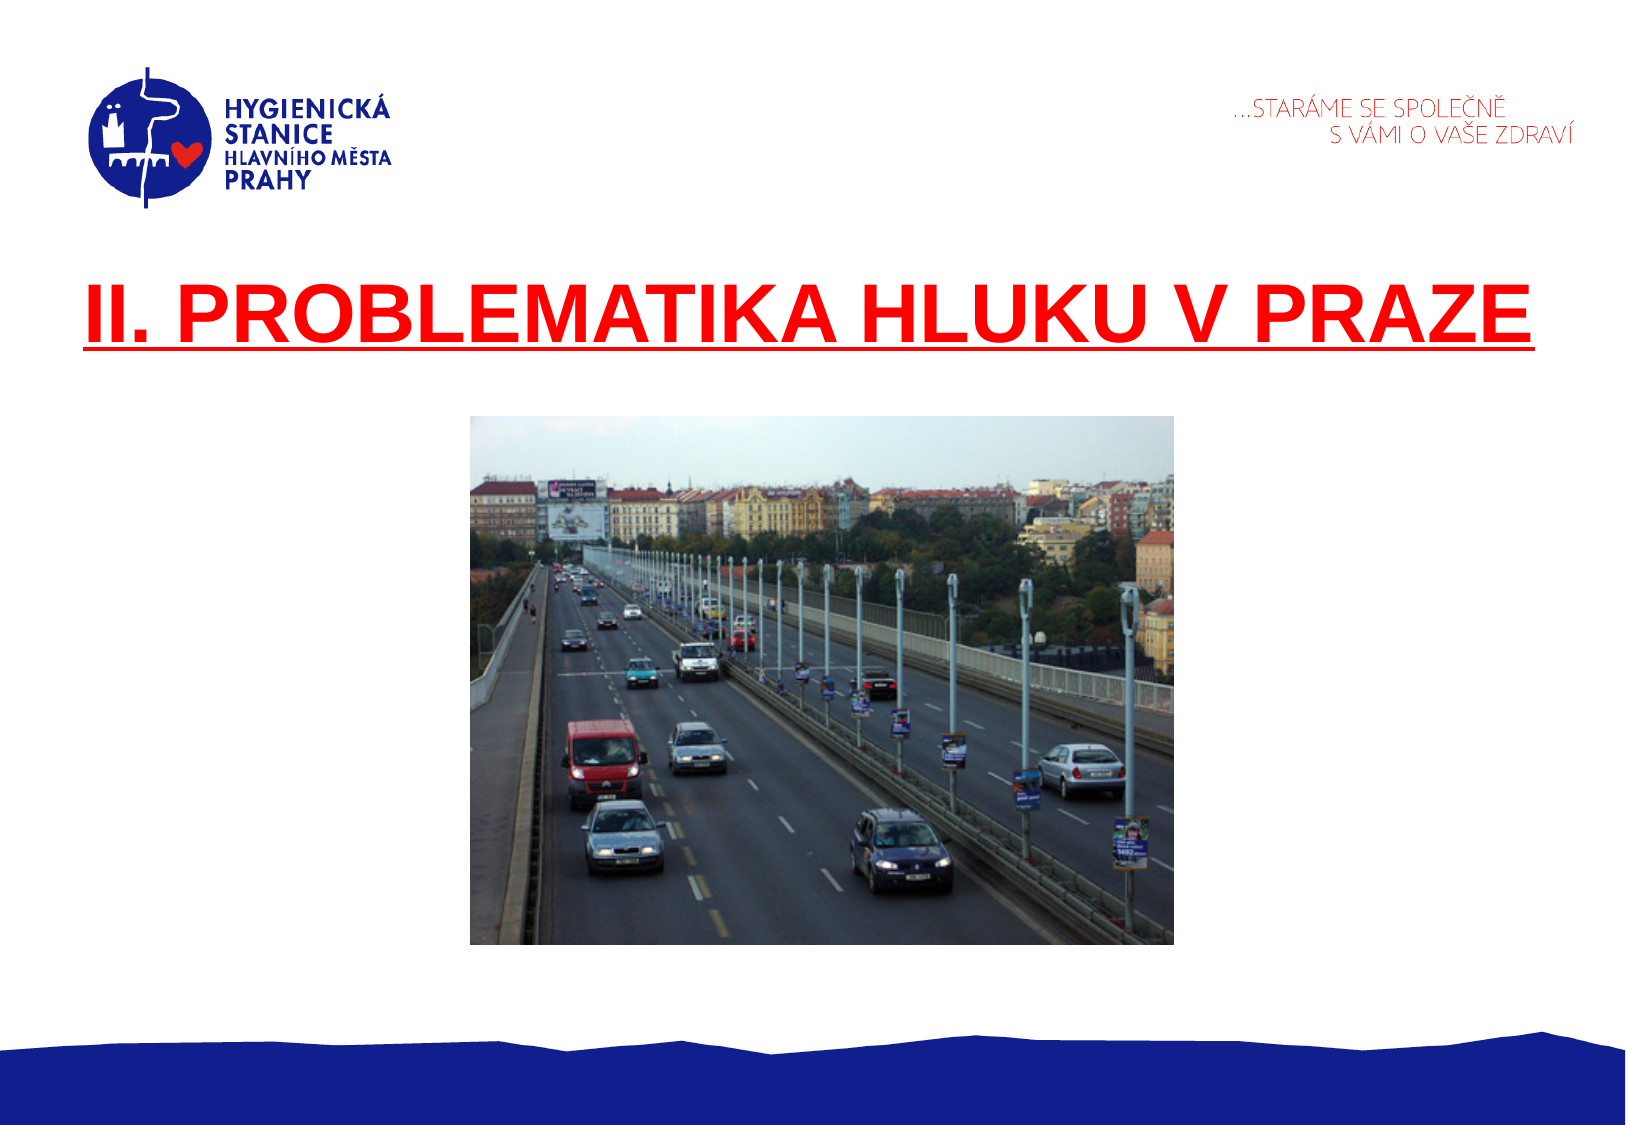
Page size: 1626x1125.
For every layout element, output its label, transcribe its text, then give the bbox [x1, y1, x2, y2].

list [470, 416, 1174, 945]
picture [0, 0, 1626, 1125]
title II. PROBLEMATIKA HLUKU V PRAZE [68, 206, 1593, 425]
